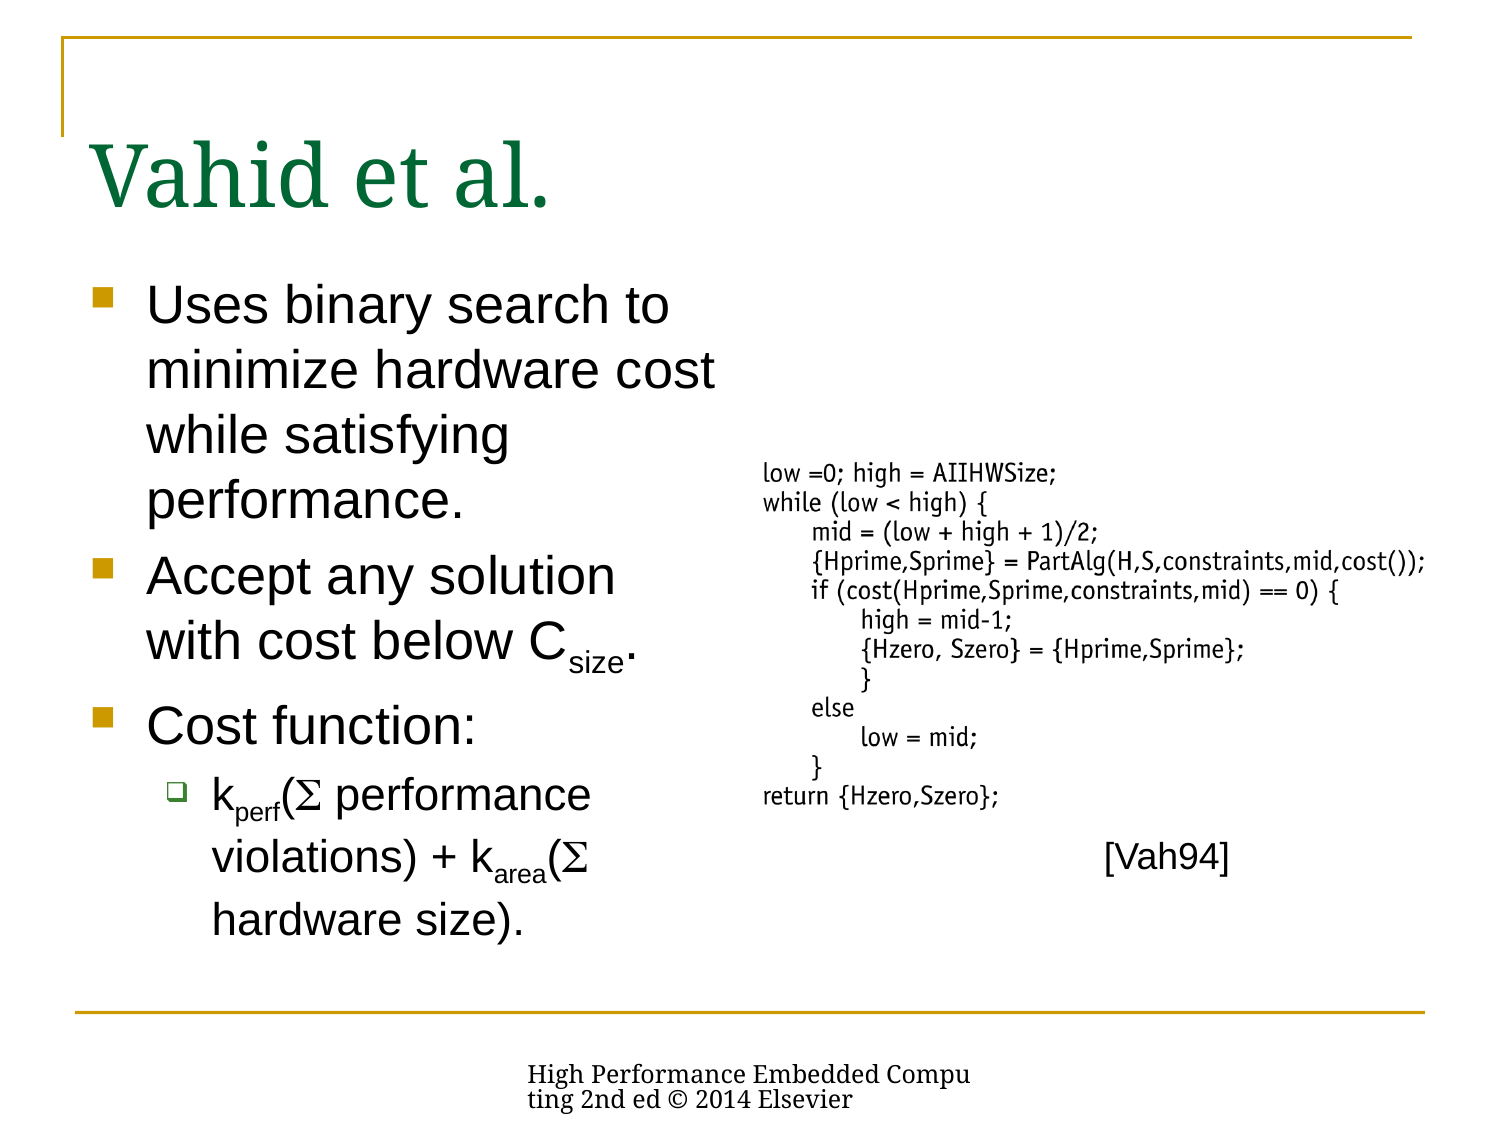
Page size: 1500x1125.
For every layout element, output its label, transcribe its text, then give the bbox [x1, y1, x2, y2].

text_box [Vah94] [1089, 824, 1246, 885]
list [762, 456, 1426, 812]
footer High Performance Embedded Computing 2nd ed © 2014 Elsevier [512, 1025, 988, 1100]
list Uses binary search to minimize hardware cost while satisfying performance. Accept any solution with cost below Csize. Cost function: kperf(S performance violations) + karea(S hardware size). [75, 262, 738, 1006]
title Vahid et al. [75, 45, 1425, 233]
